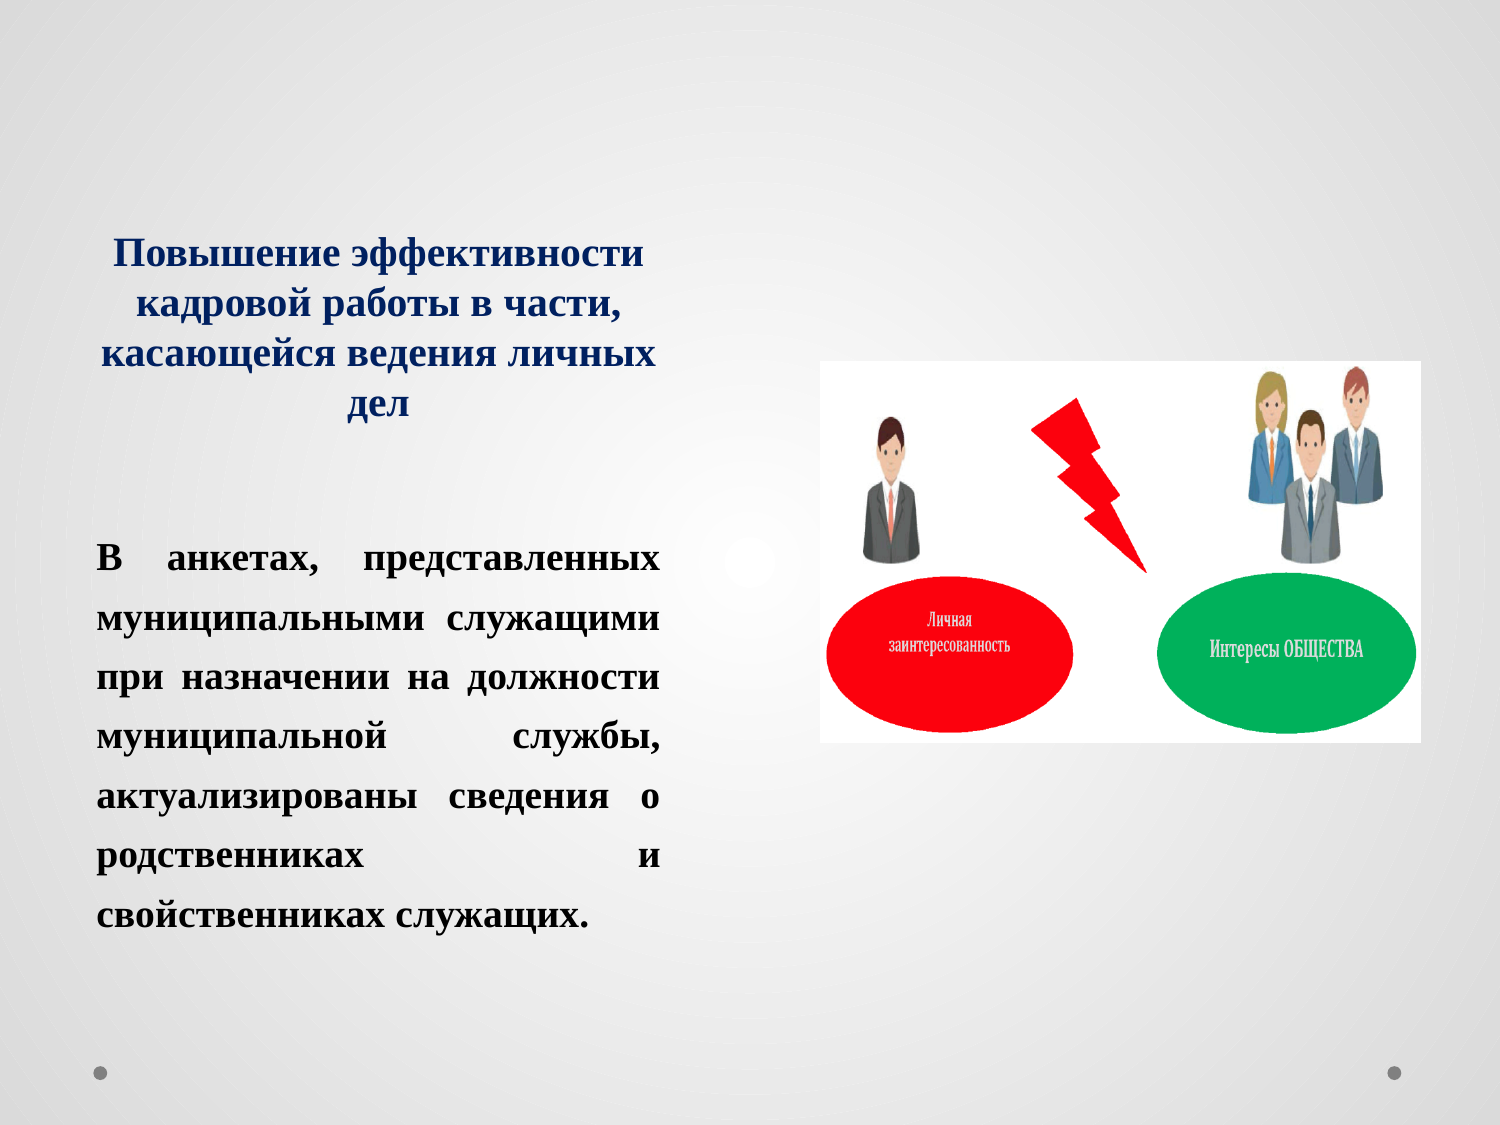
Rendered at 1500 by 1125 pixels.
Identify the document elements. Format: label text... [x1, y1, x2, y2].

title Повышение эффективности кадровой работы в части, касающейся ведения личных дел [81, 99, 677, 433]
list В анкетах, представленных муниципальными служащими при назначении на должности муниципальной службы, актуализированы сведения о родственниках и свойственниках служащих. [81, 456, 677, 953]
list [820, 361, 1422, 744]
